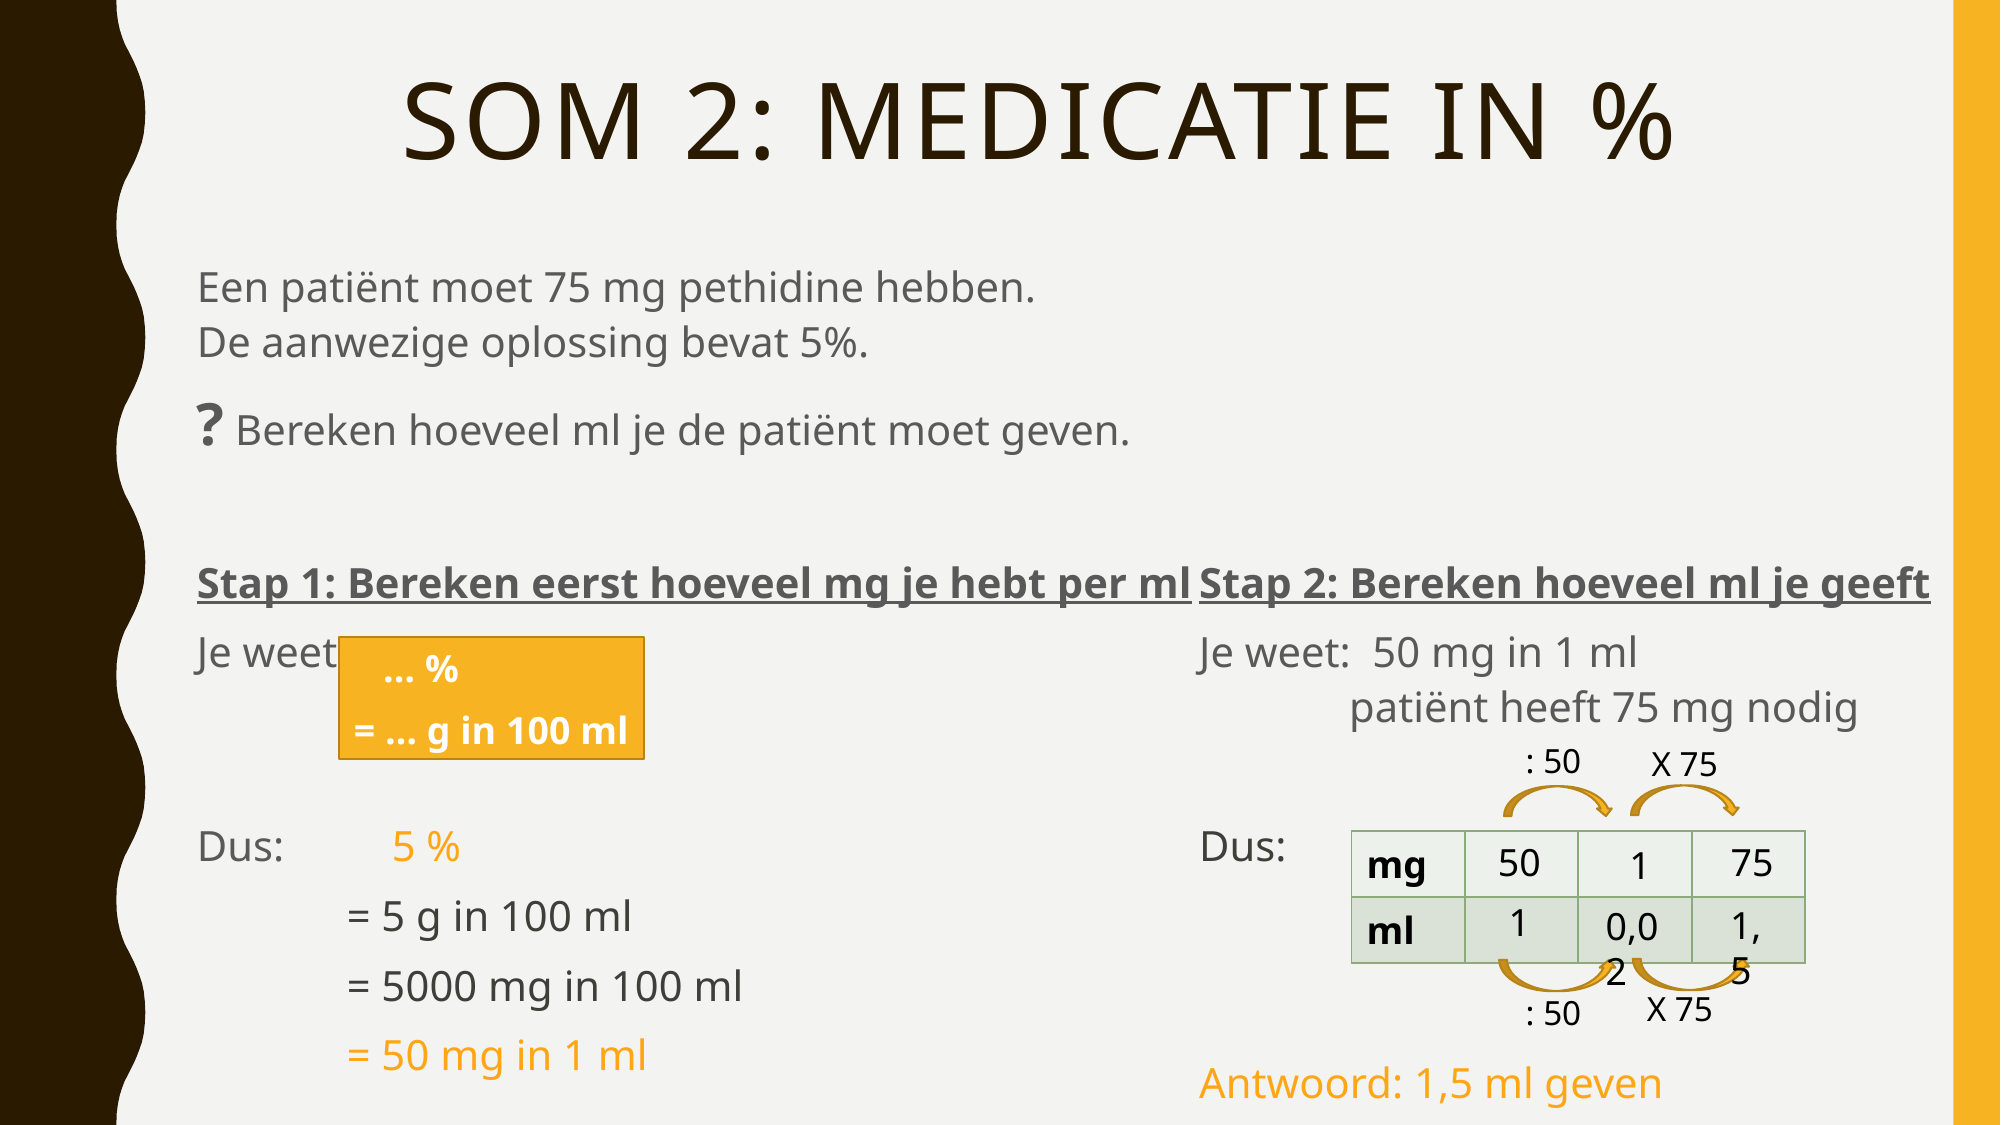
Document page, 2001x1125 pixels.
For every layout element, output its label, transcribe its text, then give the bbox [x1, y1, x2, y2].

table_header mg [1352, 832, 1464, 896]
table_cell [1693, 898, 1715, 962]
text_box [1564, 788, 1613, 818]
table_header [1466, 832, 1493, 896]
text_box [1498, 958, 1529, 984]
text_box X 75 [1636, 736, 1763, 791]
table_cell [1466, 898, 1577, 962]
text_box 1 [1614, 834, 1693, 895]
table_cell [1793, 898, 1804, 962]
list Een patiënt moet 75 mg pethidine hebben. De aanwezige oplossing bevat 5%. ? Bereken hoeveel ml je de patiënt moet geven. Stap 1: Bereken eerst hoeveel mg je hebt per ml Je weet: Dus: 5 % = 5 g in 100 ml = 5000 mg in 100 ml = 50 mg in 1 ml [181, 247, 2000, 1125]
text_box 0,02 [1590, 895, 1692, 1001]
table_cell ml [1352, 898, 1464, 962]
text_box 50 [1483, 831, 1561, 892]
text_box … % = … g in 100 ml [338, 636, 645, 760]
text_box [1706, 791, 1740, 817]
table_header [1561, 832, 1577, 896]
table_header [1693, 832, 1804, 896]
table_header [1579, 832, 1691, 896]
text_box 1,5 [1715, 895, 1793, 1000]
title Som 2: medicatie in % [205, 3, 1875, 248]
text_box : 50 [1510, 984, 1637, 1039]
text_box X 75 [1632, 980, 1759, 1036]
text_box : 50 [1510, 732, 1637, 788]
text_box [1630, 791, 1662, 817]
table_cell [1579, 898, 1590, 962]
text_box [1503, 788, 1550, 818]
text_box 1 [1493, 891, 1572, 952]
text_box 75 [1715, 831, 1794, 891]
text_box Stap 2: Bereken hoeveel ml je geeft Je weet: 50 mg in 1 ml patiënt heeft 75 mg nodig Dus: Antwoord: 1,5 ml geven [1184, 544, 2000, 1115]
